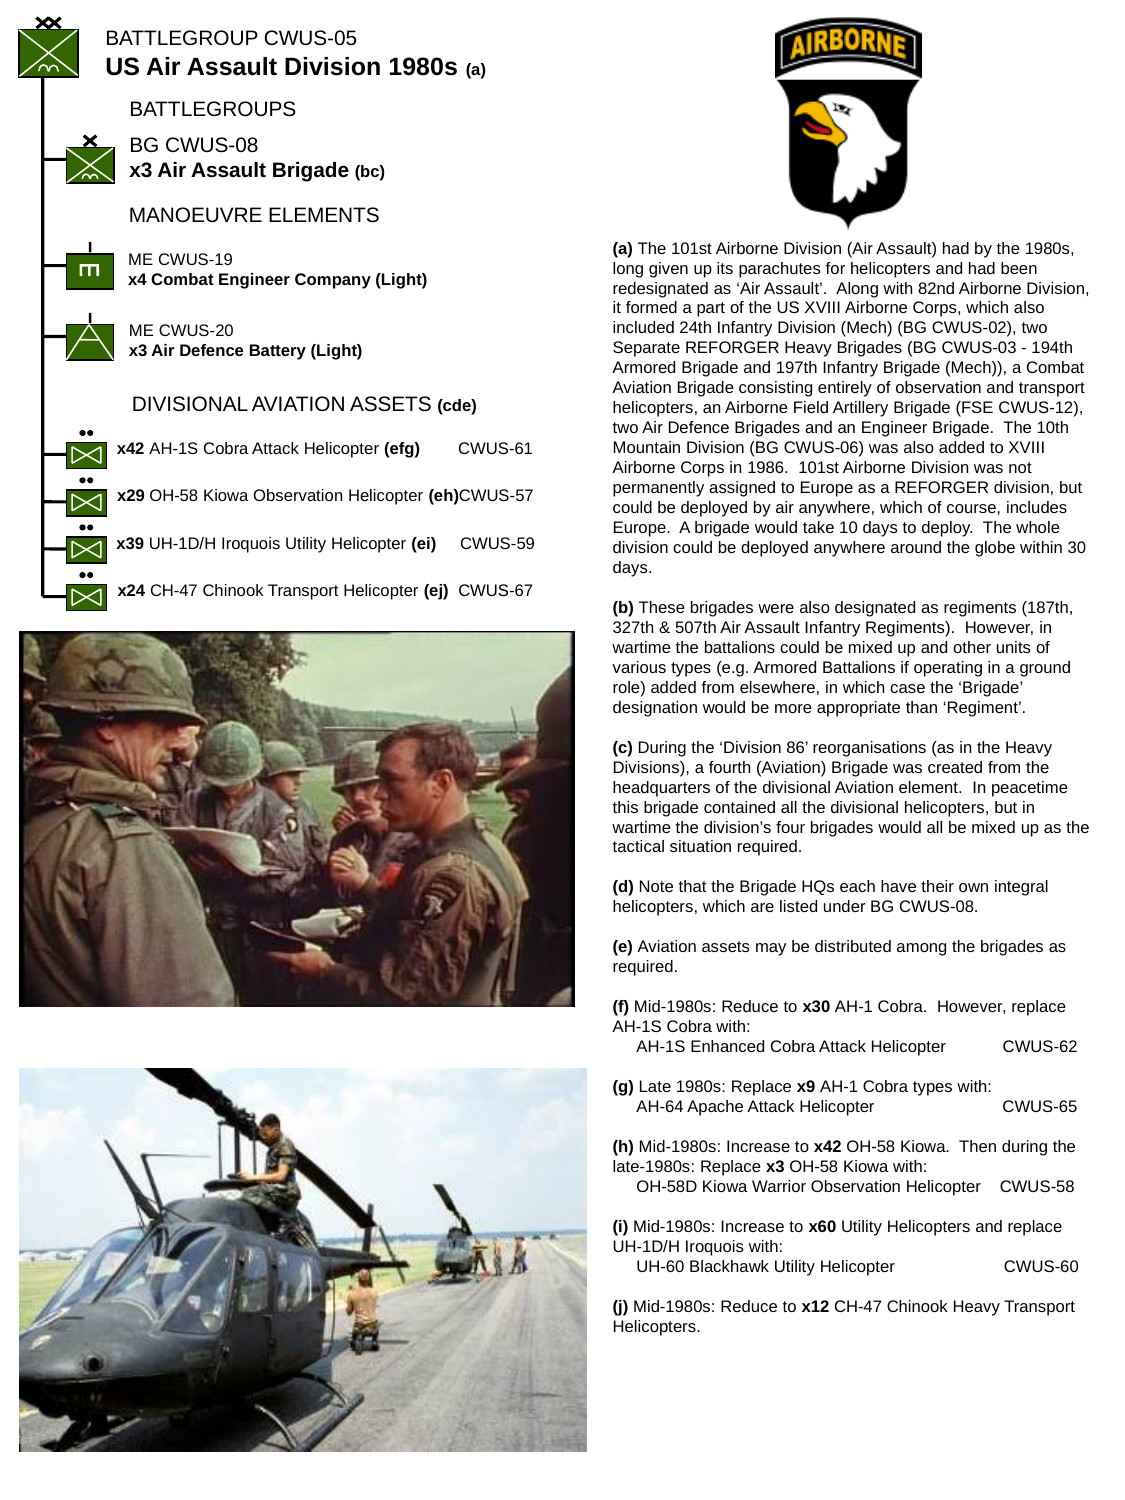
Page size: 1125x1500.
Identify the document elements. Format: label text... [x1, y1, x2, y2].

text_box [66, 584, 107, 611]
text_box BATTLEGROUP CWUS-05 US Air Assault Division 1980s (a) [90, 17, 502, 88]
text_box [66, 324, 114, 361]
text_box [80, 572, 93, 578]
text_box (a) The 101st Airborne Division (Air Assault) had by the 1980s, long given up its parachutes for helicopters and had been redesignated as ‘Air Assault’. Along with 82nd Airborne Division, it formed a part of the US XVIII Airborne Corps, which also included 24th Infantry Division (Mech) (BG CWUS-02), two Separate REFORGER Heavy Brigades (BG CWUS-03 - 194th Armored Brigade and 197th Infantry Brigade (Mech)), a Combat Aviation Brigade consisting entirely of observation and transport helicopters, an Airborne Field Artillery Brigade (FSE CWUS-12), two Air Defence Brigades and an Engineer Brigade. The 10th Mountain Division (BG CWUS-06) was also added to XVIII Airborne Corps in 1986. 101st Airborne Division was not permanently assigned to Europe as a REFORGER division, but could be deployed by air anywhere, which of course, includes Europe. A brigade would take 10 days to deploy. The whole division could be deployed anywhere around the globe within 30 days. (b) These brigades were also designated as regiments (187th, 327th & 507th Air Assault Infantry Regiments). However, in wartime the battalions could be mixed up and other units of various types (e.g. Armored Battalions if operating in a ground role) added from elsewhere, in which case the ‘Brigade’ designation would be more appropriate than ‘Regiment’. (c) During the ‘Division 86’ reorganisations (as in the Heavy Divisions), a fourth (Aviation) Brigade was created from the headquarters of the divisional Aviation element. In peacetime this brigade contained all the divisional helicopters, but in wartime the division’s four brigades would all be mixed up as the tactical situation required. (d) Note that the Brigade HQs each have their own integral helicopters, which are listed under BG CWUS-08. (e) Aviation assets may be distributed among the brigades as required. (f) Mid-1980s: Reduce to x30 AH-1 Cobra. However, replace AH-1S Cobra with: AH-1S Enhanced Cobra Attack Helicopter CWUS-62 (g) Late 1980s: Replace x9 AH-1 Cobra types with: AH-64 Apache Attack Helicopter CWUS-65 (h) Mid-1980s: Increase to x42 OH-58 Kiowa. Then during the late-1980s: Replace x3 OH-58 Kiowa with: OH-58D Kiowa Warrior Observation Helicopter CWUS-58 (i) Mid-1980s: Increase to x60 Utility Helicopters and replace UH-1D/H Iroquois with: UH-60 Blackhawk Utility Helicopter CWUS-60 (j) Mid-1980s: Reduce to x12 CH-47 Chinook Heavy Transport Helicopters. [597, 230, 1106, 1343]
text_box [83, 135, 97, 146]
text_box x24 CH-47 Chinook Transport Helicopter (ej) CWUS-67 [102, 572, 549, 608]
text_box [80, 525, 93, 530]
text_box MANOEUVRE ELEMENTS [114, 194, 395, 235]
text_box DIVISIONAL AVIATION ASSETS (cde) [117, 383, 493, 424]
picture [775, 17, 922, 231]
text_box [66, 147, 114, 183]
picture [18, 1068, 587, 1452]
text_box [80, 430, 93, 436]
text_box x42 AH-1S Cobra Attack Helicopter (efg) CWUS-61 [102, 430, 549, 466]
text_box ME CWUS-19 x4 Combat Engineer Company (Light) [113, 241, 443, 297]
text_box ME CWUS-20 x3 Air Defence Battery (Light) [114, 312, 378, 368]
picture [18, 631, 575, 1007]
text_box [66, 536, 107, 564]
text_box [66, 253, 114, 290]
text_box BG CWUS-08 x3 Air Assault Brigade (bc) [114, 123, 401, 189]
text_box x39 UH-1D/H Iroquois Utility Helicopter (ei) CWUS-59 [101, 525, 550, 560]
text_box x29 OH-58 Kiowa Observation Helicopter (eh)CWUS-57 [102, 477, 549, 513]
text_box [36, 17, 61, 29]
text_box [66, 442, 107, 469]
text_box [66, 489, 107, 516]
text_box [18, 29, 79, 77]
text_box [80, 478, 93, 483]
text_box BATTLEGROUPS [114, 88, 312, 123]
